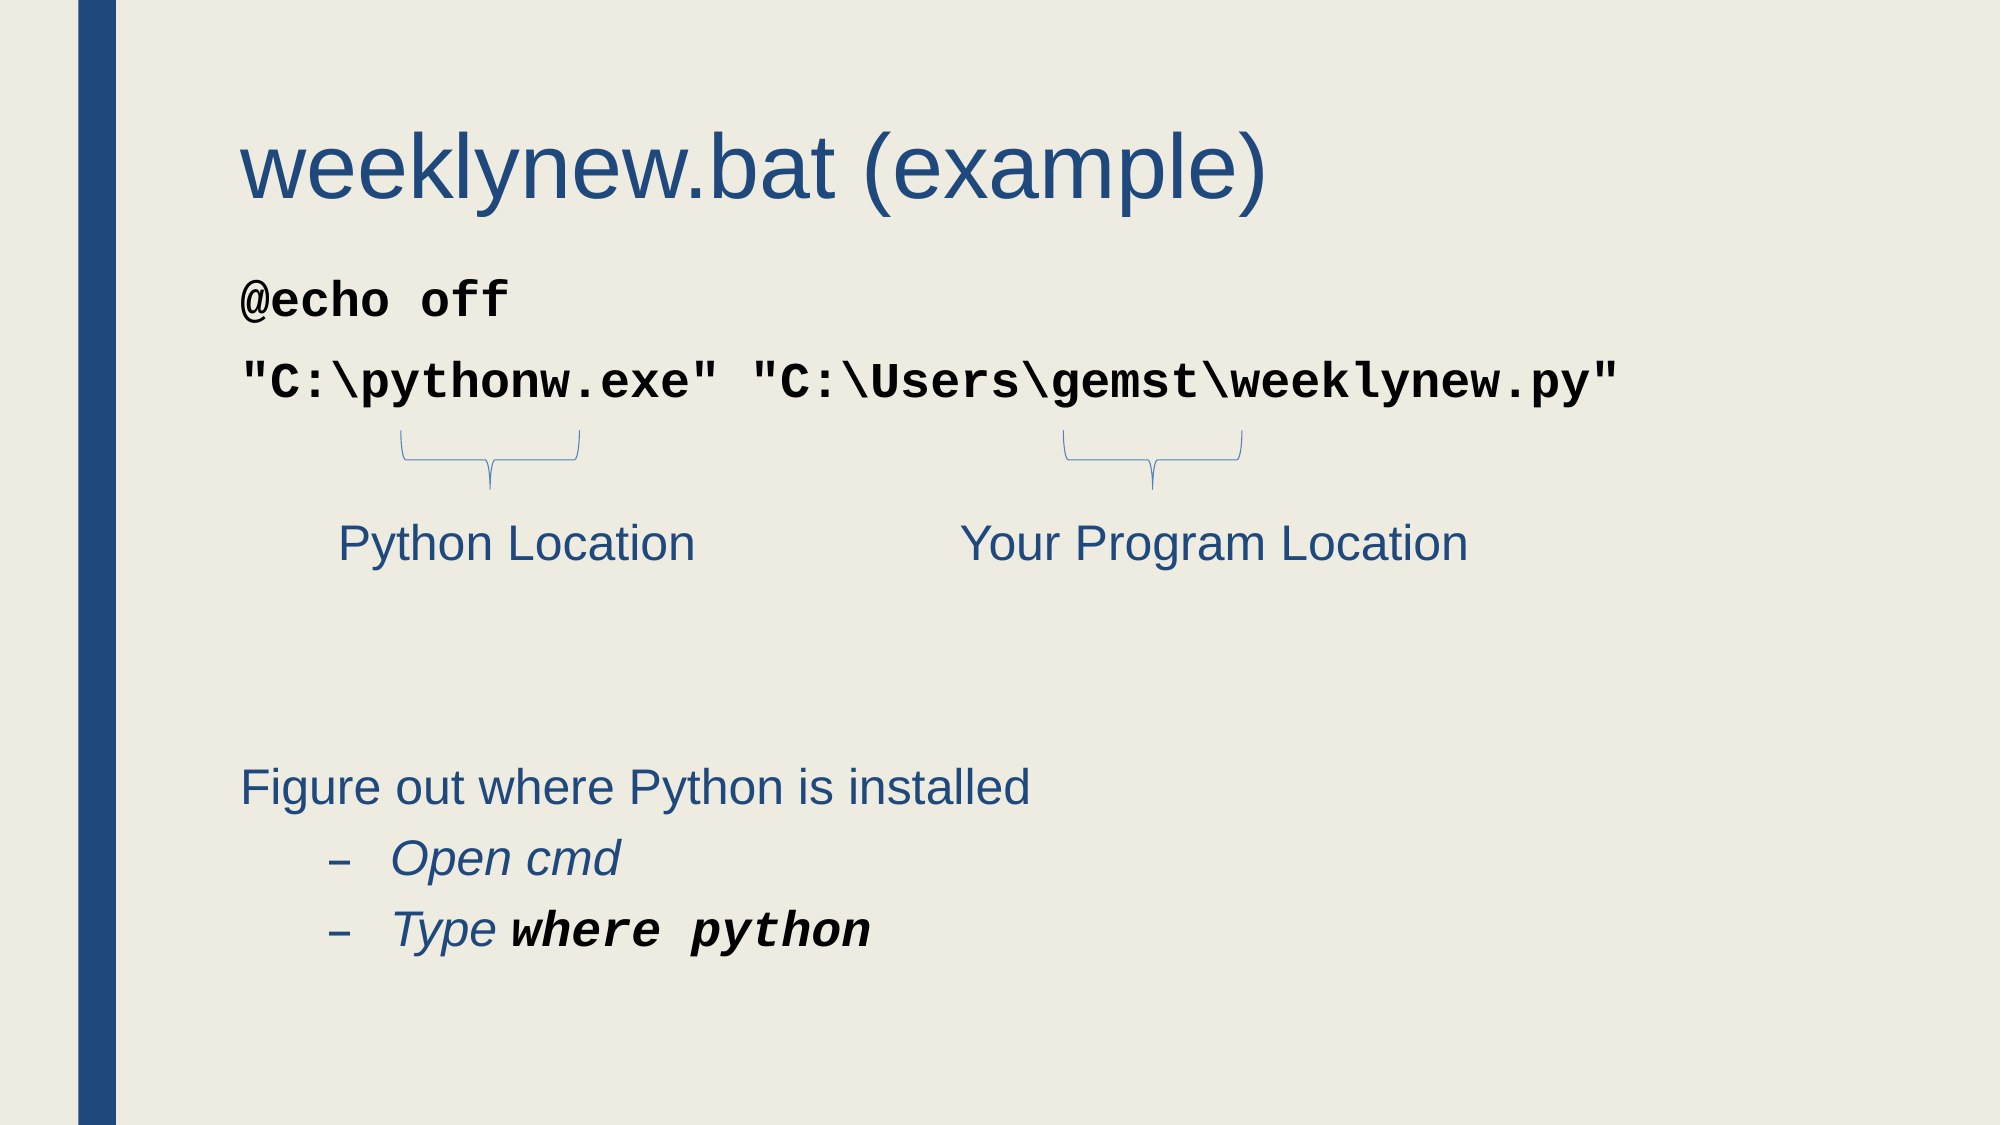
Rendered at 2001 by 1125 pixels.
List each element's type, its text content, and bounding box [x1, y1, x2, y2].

list @echo off "C:\pythonw.exe" "C:\Users\gemst\weeklynew.py" Python Location Your Program Location Figure out where Python is installed Open cmd Type where python [225, 263, 1800, 975]
text_box [400, 430, 580, 490]
title weeklynew.bat (example) [225, 112, 1800, 263]
text_box [1062, 430, 1243, 490]
